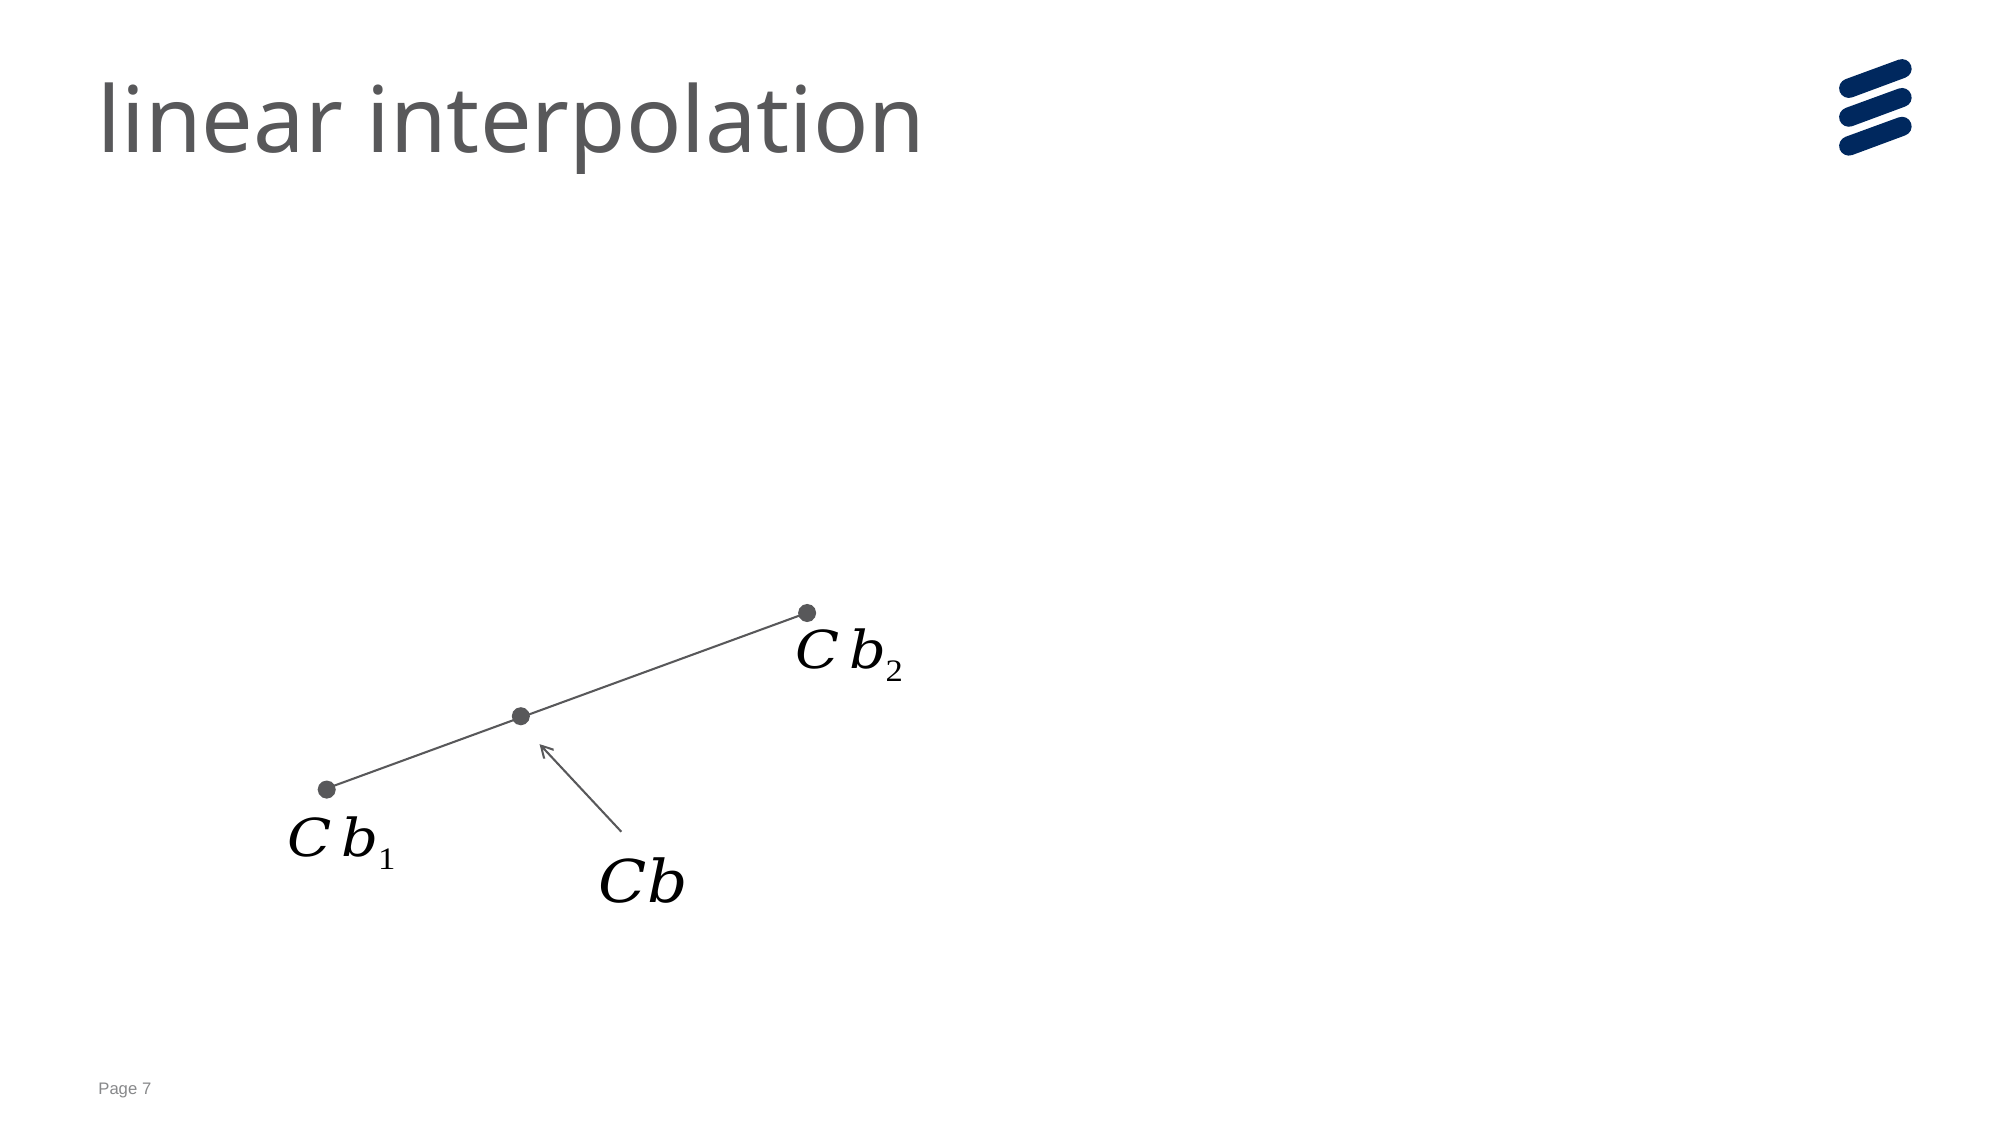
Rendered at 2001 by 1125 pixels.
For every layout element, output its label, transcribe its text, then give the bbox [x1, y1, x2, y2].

title linear interpolation [86, 39, 1726, 218]
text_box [325, 612, 808, 789]
text_box [798, 603, 817, 621]
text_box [539, 743, 622, 832]
text_box [317, 783, 332, 799]
